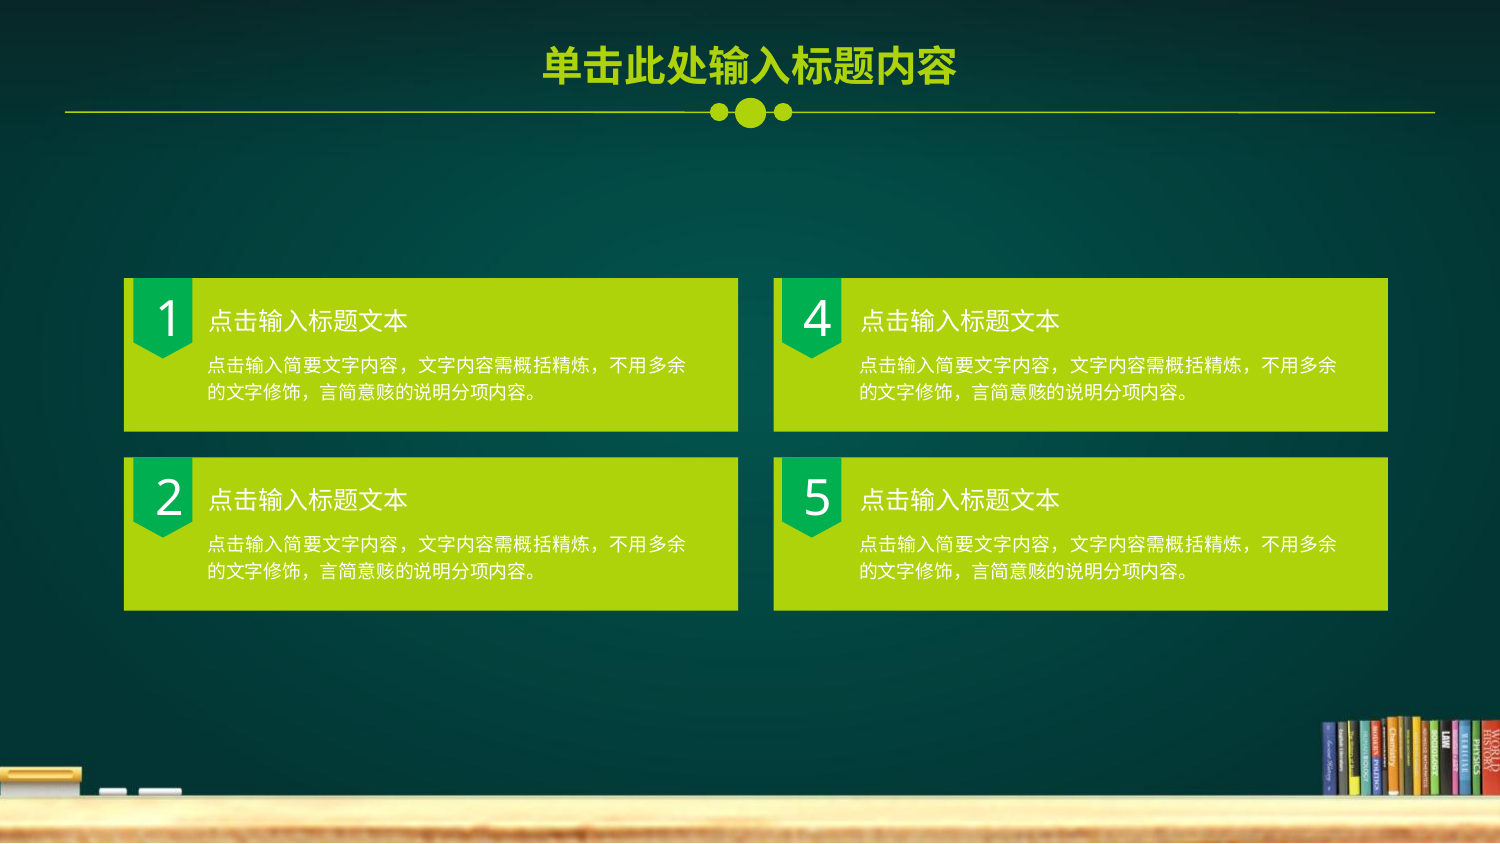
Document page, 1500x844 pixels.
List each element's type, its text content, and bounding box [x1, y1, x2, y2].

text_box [123, 277, 739, 432]
picture [0, 0, 1500, 844]
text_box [773, 456, 1389, 612]
text_box 单击此处输入标题内容 [526, 32, 974, 97]
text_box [123, 456, 739, 612]
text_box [773, 277, 1389, 432]
